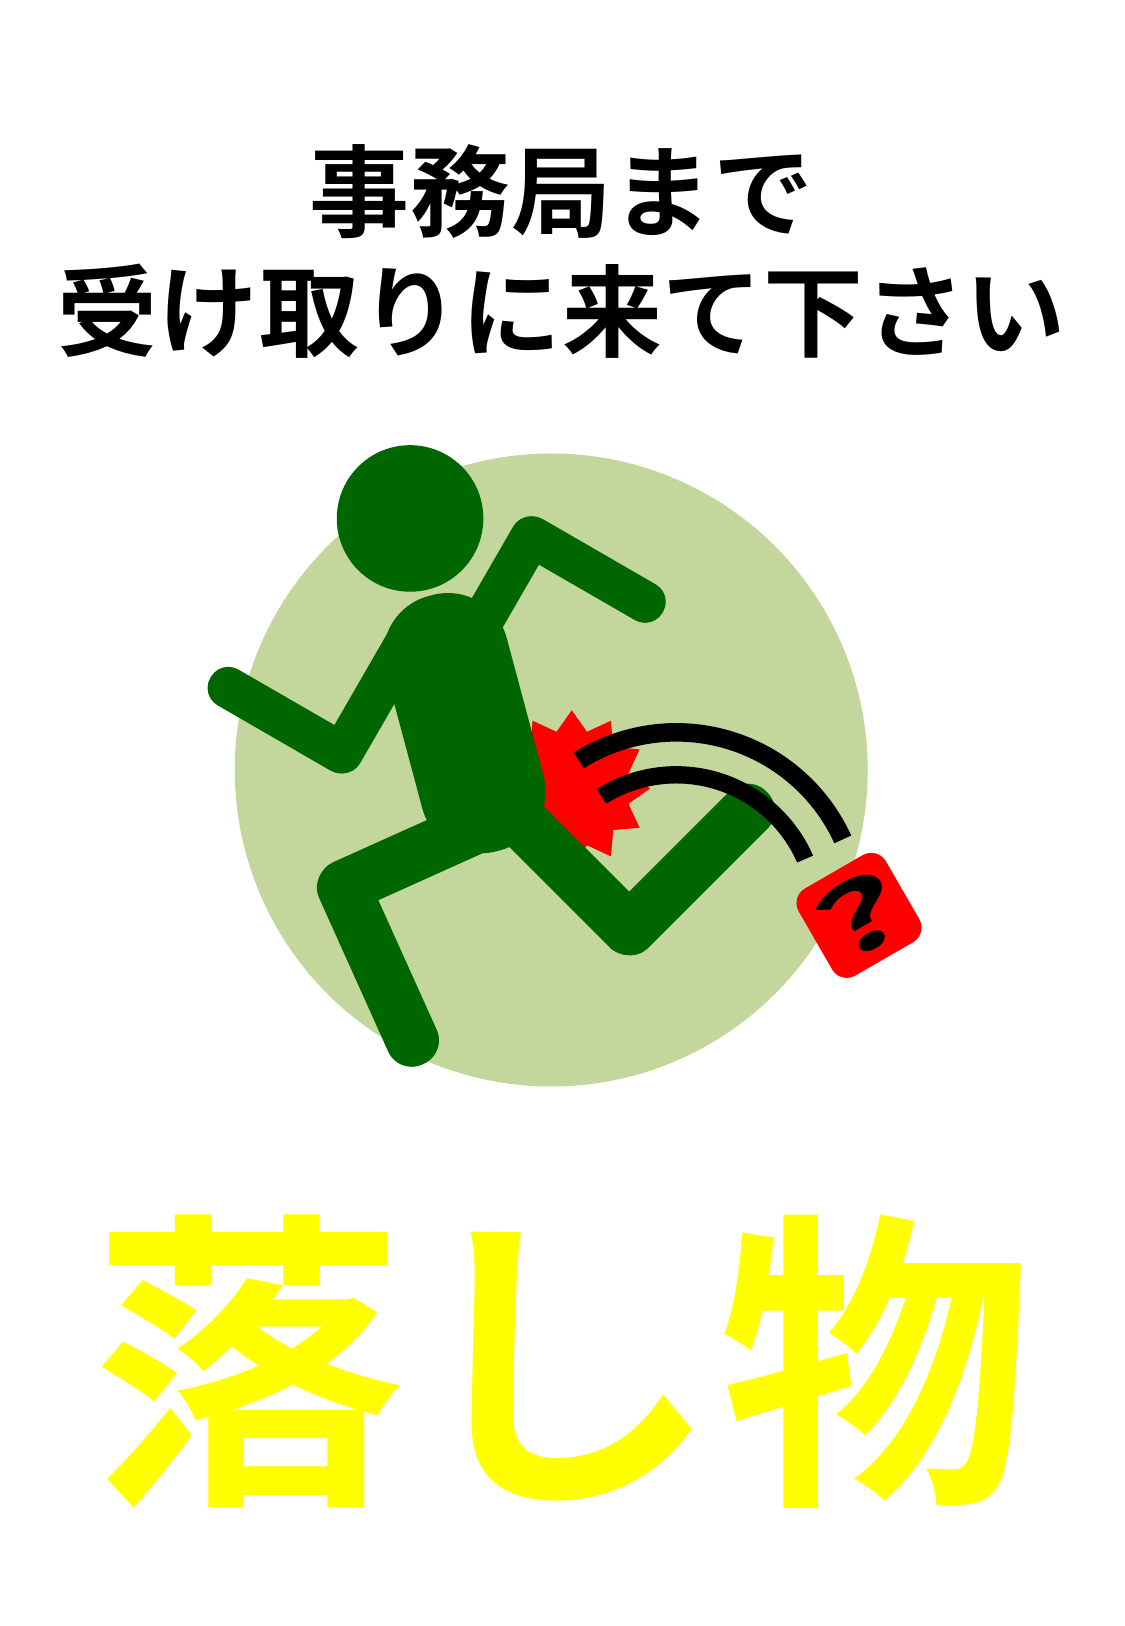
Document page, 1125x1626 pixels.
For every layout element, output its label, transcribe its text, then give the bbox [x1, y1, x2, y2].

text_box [234, 444, 910, 1108]
text_box 事務局まで 受け取りに来て下さい [0, 122, 1125, 377]
text_box 落し物 [0, 1160, 1125, 1551]
